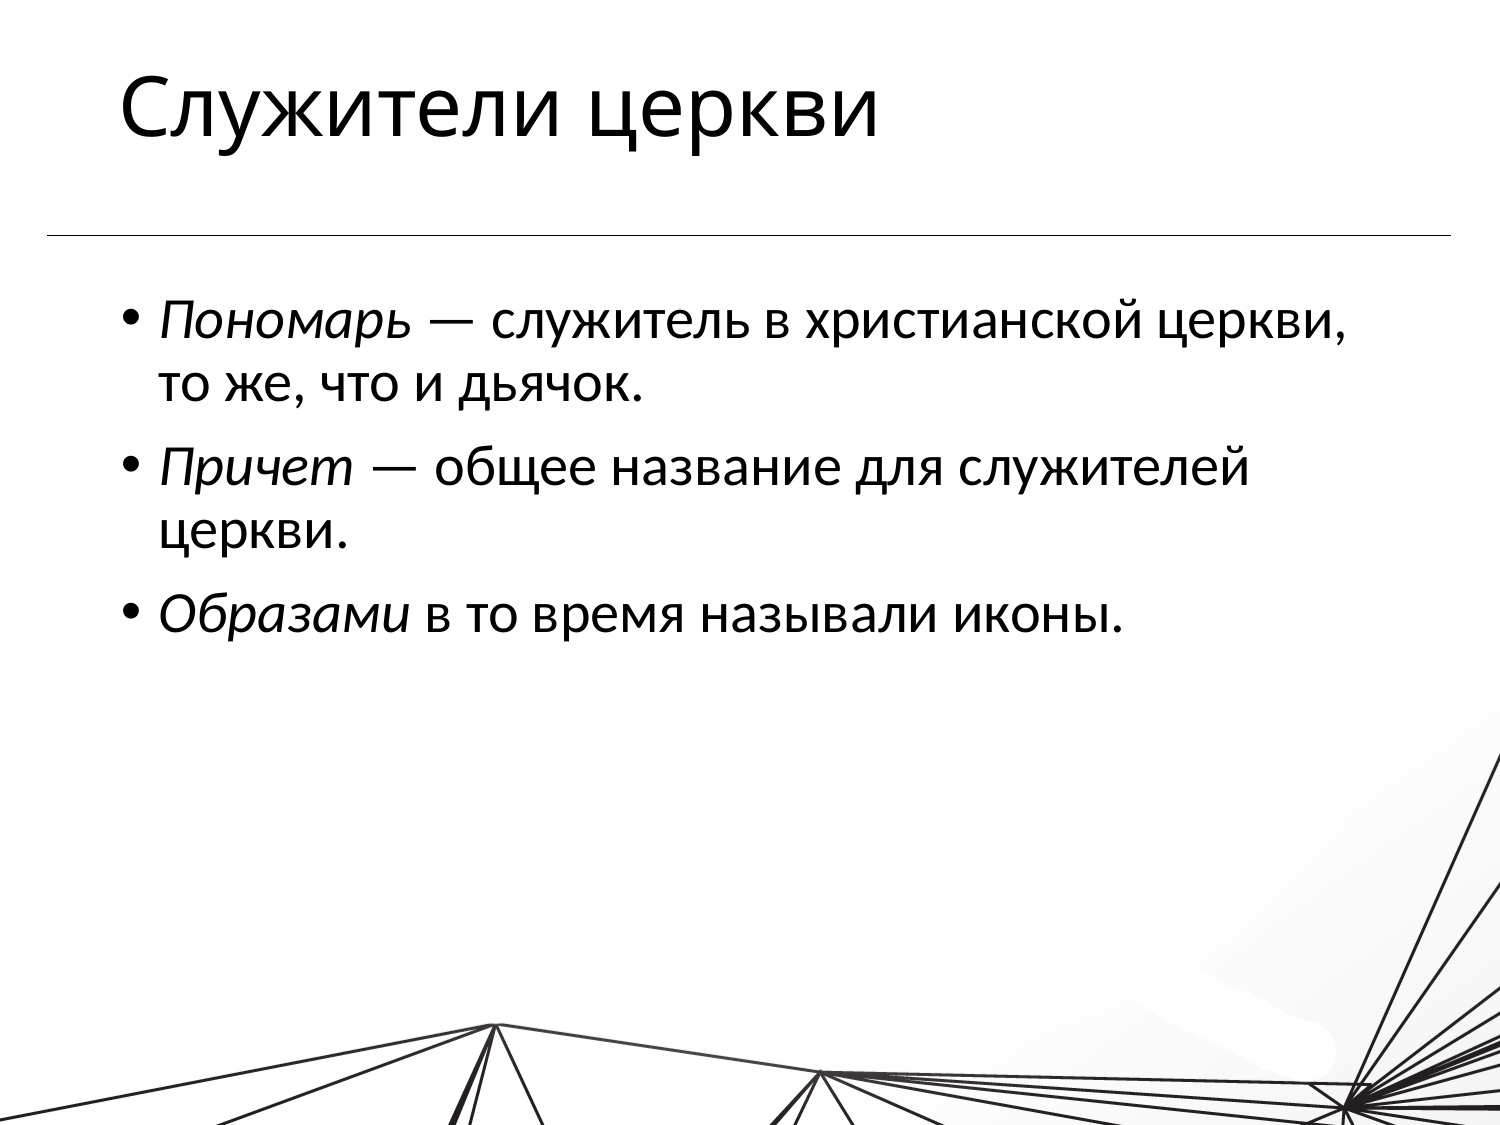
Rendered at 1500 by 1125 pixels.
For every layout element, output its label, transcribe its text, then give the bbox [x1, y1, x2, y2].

picture [0, 0, 1500, 1125]
list Пономарь — служитель в христианской церкви, то же, что и дьячок. Причет — общее название для служителей церкви. Образами в то время называли иконы. [105, 281, 1397, 1054]
title Служители церкви [103, 0, 1397, 220]
